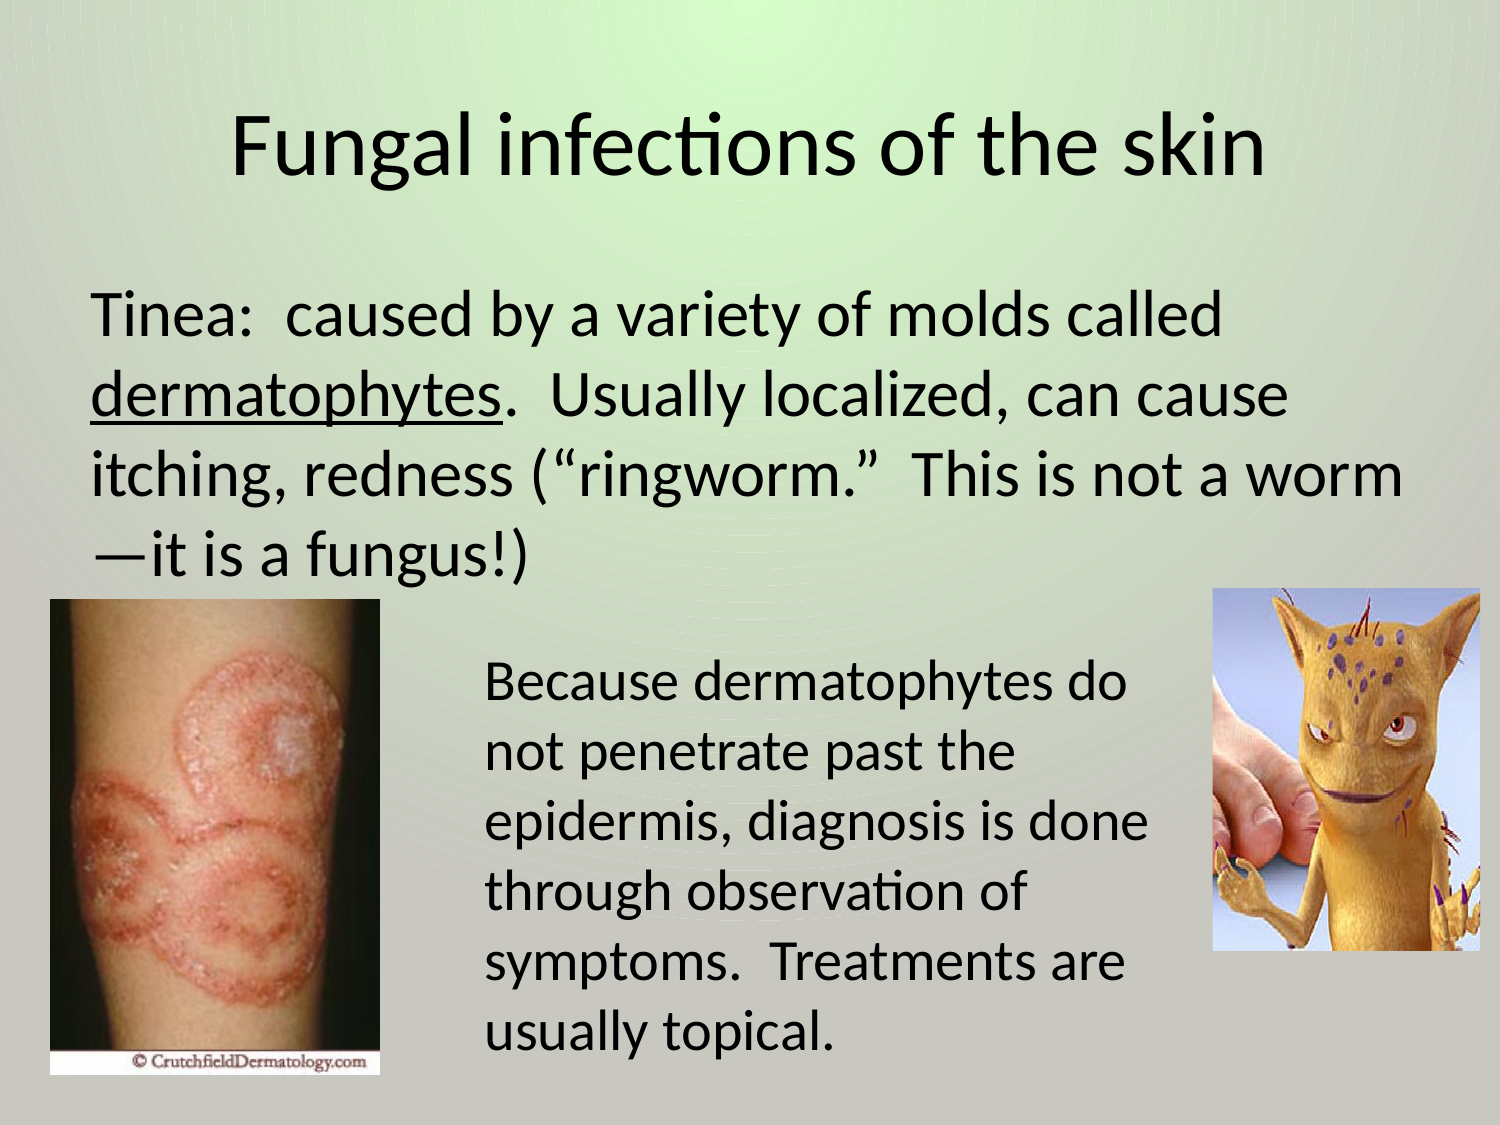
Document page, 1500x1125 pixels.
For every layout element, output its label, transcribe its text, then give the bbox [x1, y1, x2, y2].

title Fungal infections of the skin [75, 45, 1425, 233]
text_box Because dermatophytes do not penetrate past the epidermis, diagnosis is done through observation of symptoms. Treatments are usually topical. [469, 634, 1233, 1070]
list Tinea: caused by a variety of molds called dermatophytes. Usually localized, can cause itching, redness (“ringworm.” This is not a worm—it is a fungus!) [75, 262, 1425, 1005]
picture [49, 599, 380, 1076]
picture [1212, 588, 1481, 951]
